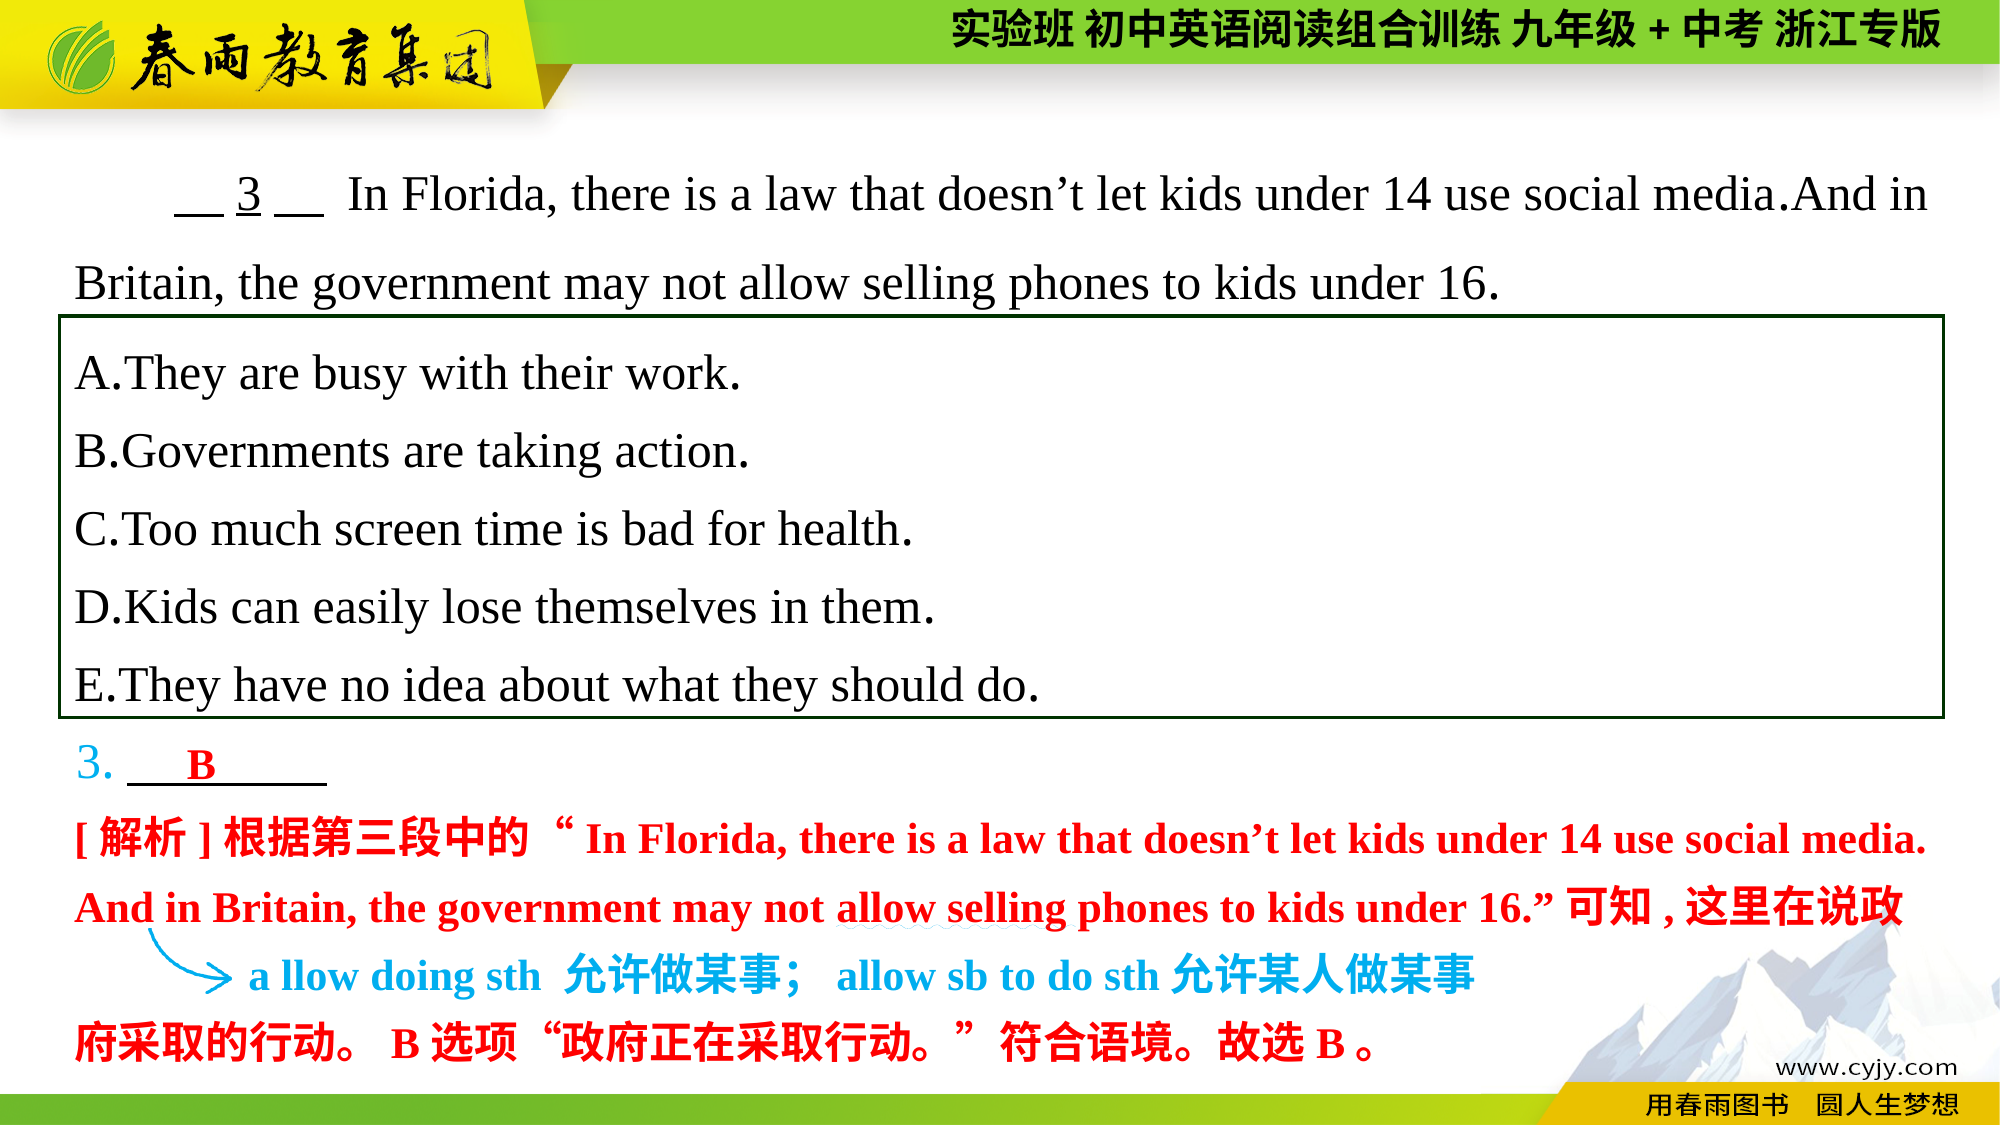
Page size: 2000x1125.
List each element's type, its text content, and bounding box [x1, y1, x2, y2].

list 3 In Florida, there is a law that doesn’t let kids under 14 use social media.And in Britain, the government may not allow selling phones to kids under 16. [59, 122, 1944, 308]
text_box [解析]根据第三段中的“In Florida, there is a law that doesn’t let kids under 14 use social media. And in Britain, the government may not allow selling phones to kids under 16.”可知,这里在说政 a llow doing sth 允许做某事；allow sb to do sth允许某人做某事 府采取的行动。B选项“政府正在采取行动。”符合语境。故选B。 [59, 786, 1944, 1075]
text_box [59, 316, 1944, 718]
picture [0, 0, 2000, 1125]
text_box 3. [61, 721, 342, 786]
text_box B [172, 728, 232, 786]
